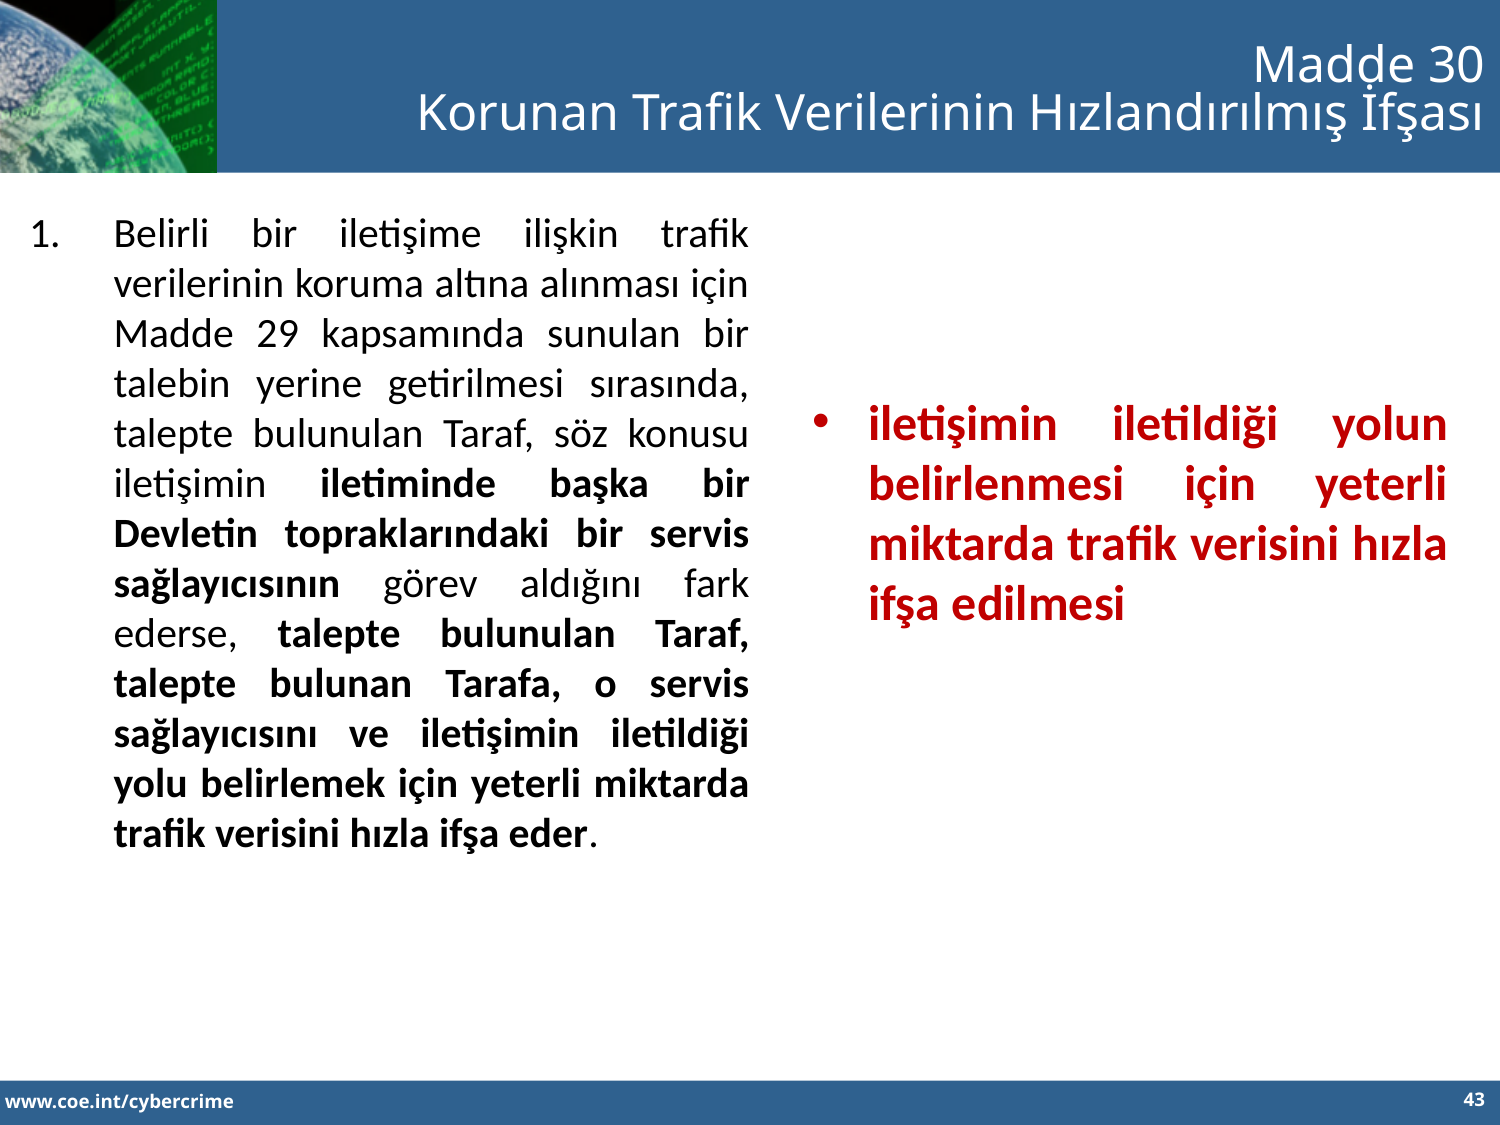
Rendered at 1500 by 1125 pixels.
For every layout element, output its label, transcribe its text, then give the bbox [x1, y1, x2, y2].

slide_number 43 [1149, 1079, 1500, 1125]
picture [0, 1, 217, 173]
text_box Belirli bir iletişime ilişkin trafik verilerinin koruma altına alınması için Madde 29 kapsamında sunulan bir talebin yerine getirilmesi sırasında, talepte bulunulan Taraf, söz konusu iletişimin iletiminde başka bir Devletin topraklarındaki bir servis sağlayıcısının görev aldığını fark ederse, talepte bulunulan Taraf, talepte bulunan Tarafa, o servis sağlayıcısını ve iletişimin iletildiği yolu belirlemek için yeterli miktarda trafik verisini hızla ifşa eder. [14, 198, 765, 864]
text_box iletişimin iletildiği yolun belirlenmesi için yeterli miktarda trafik verisini hızla ifşa edilmesi [797, 383, 1463, 639]
text_box Madde 30 Korunan Trafik Verilerinin Hızlandırılmış İfşası [254, 15, 1500, 168]
